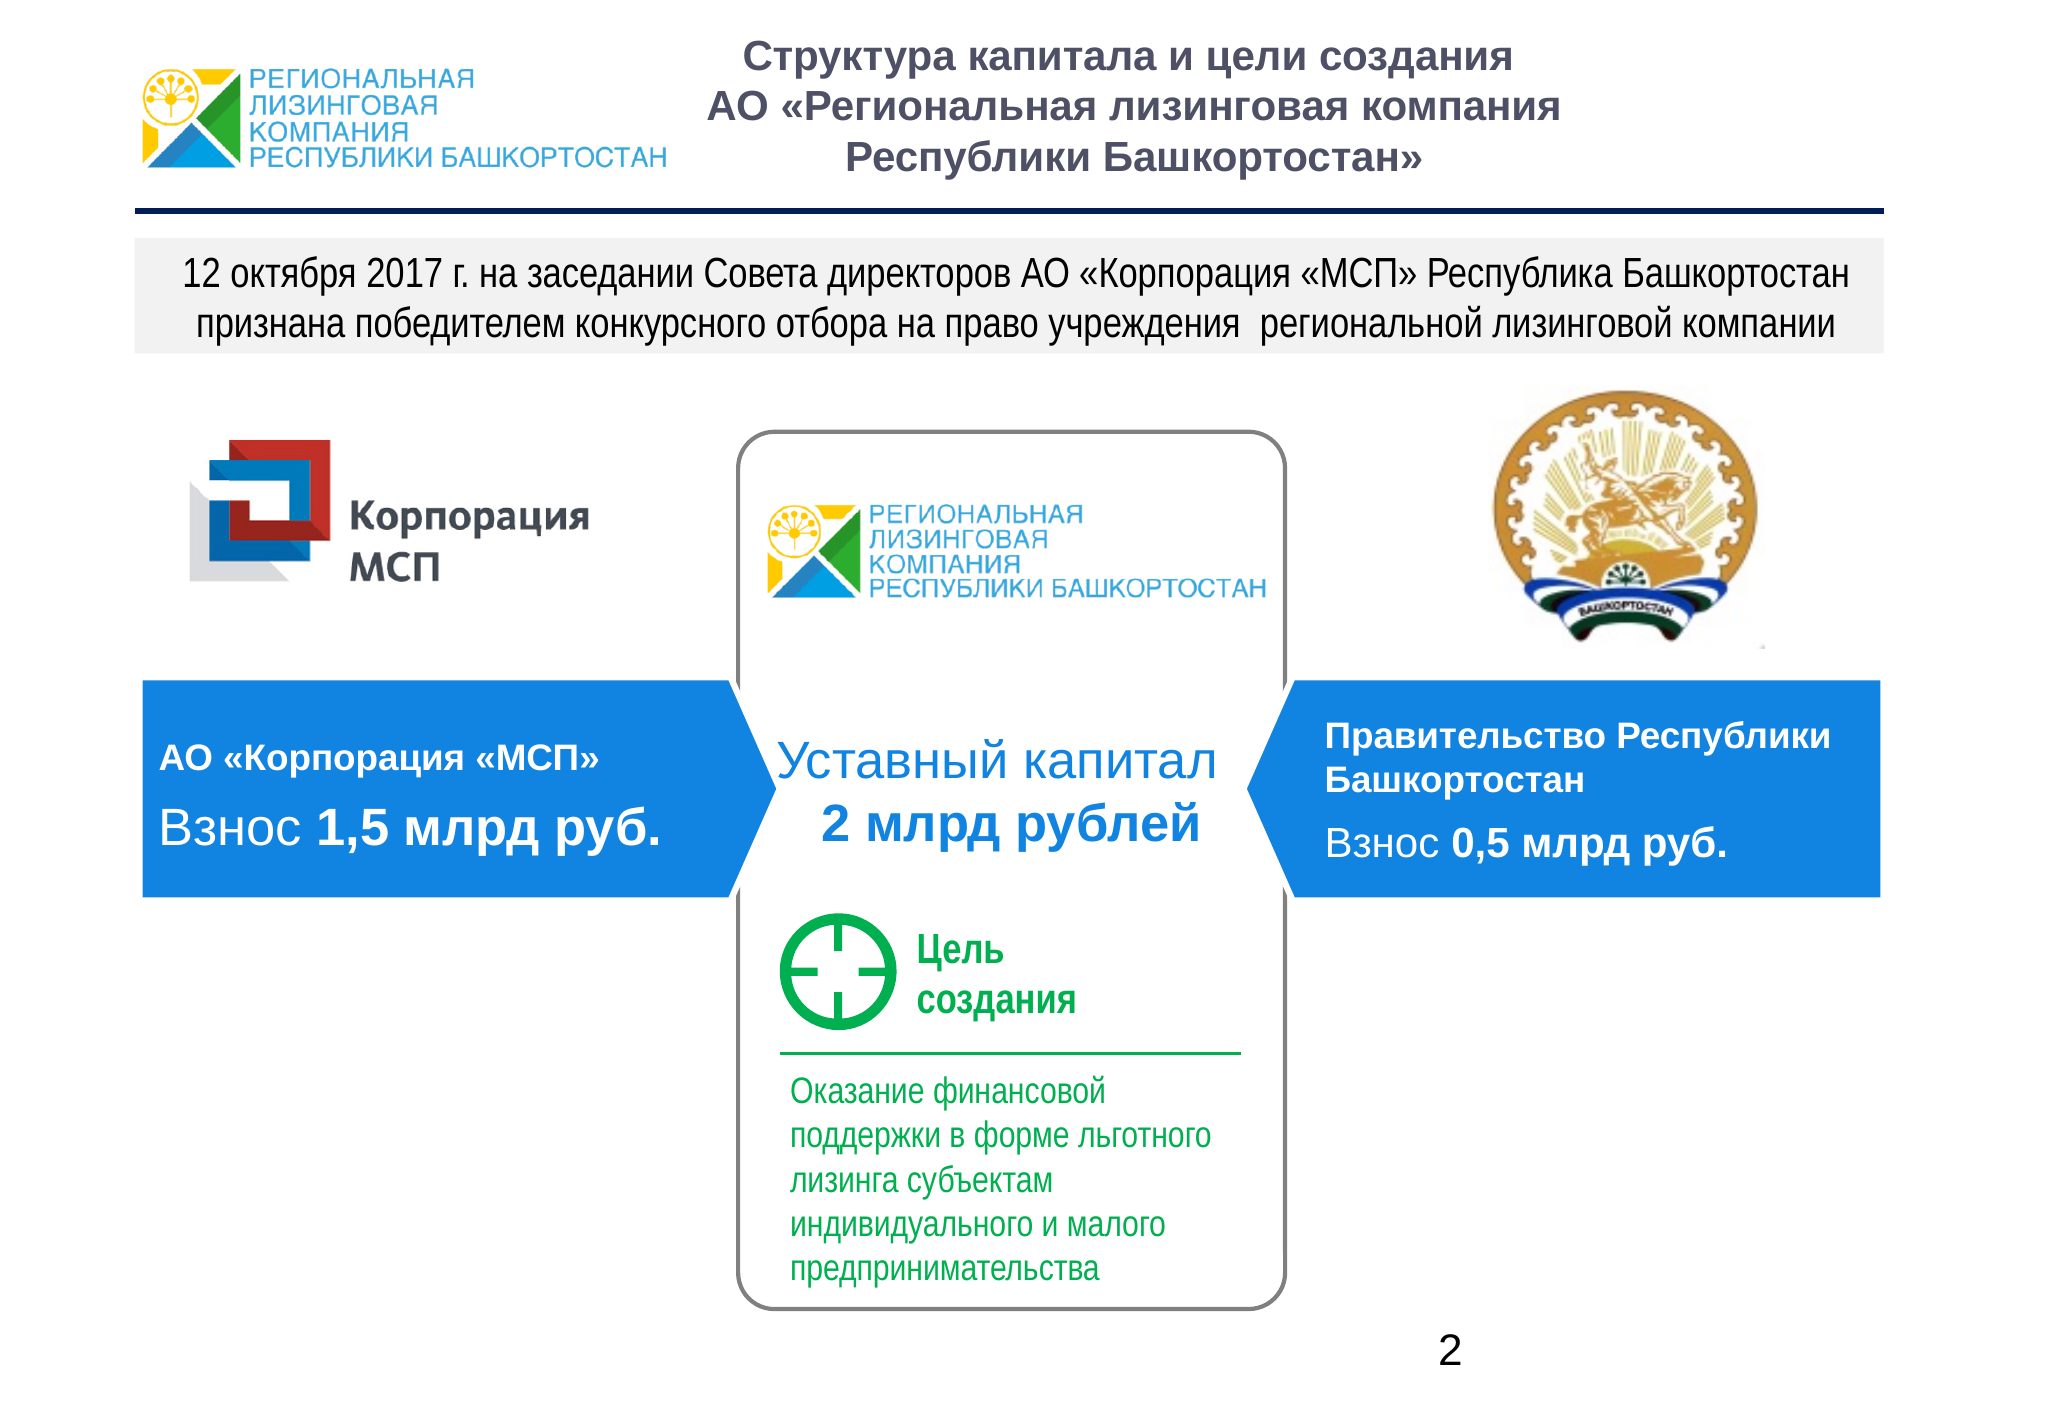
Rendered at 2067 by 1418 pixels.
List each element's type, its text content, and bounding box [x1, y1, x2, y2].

picture [139, 64, 668, 168]
text_box Правительство Республики Башкортостан Взнос 0,5 млрд руб. [1243, 677, 1884, 901]
text_box 12 октября 2017 г. на заседании Совета директоров АО «Корпорация «МСП» Республика Башкортостан признана победителем конкурсного отбора на право учреждения региональной лизинговой компании [134, 237, 1884, 354]
slide_number 2 [1423, 1313, 1849, 1390]
picture [143, 428, 617, 606]
picture [1488, 385, 1766, 650]
text_box Структура капитала и цели создания АО «Региональная лизинговая компания Республики Башкортостан» [667, 20, 1601, 187]
text_box Уставный капитал 2 млрд рублей [736, 429, 1288, 1312]
picture [764, 499, 1267, 598]
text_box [751, 892, 1242, 1274]
text_box АО «Корпорация «МСП» Взнос 1,5 млрд руб. [139, 677, 780, 901]
